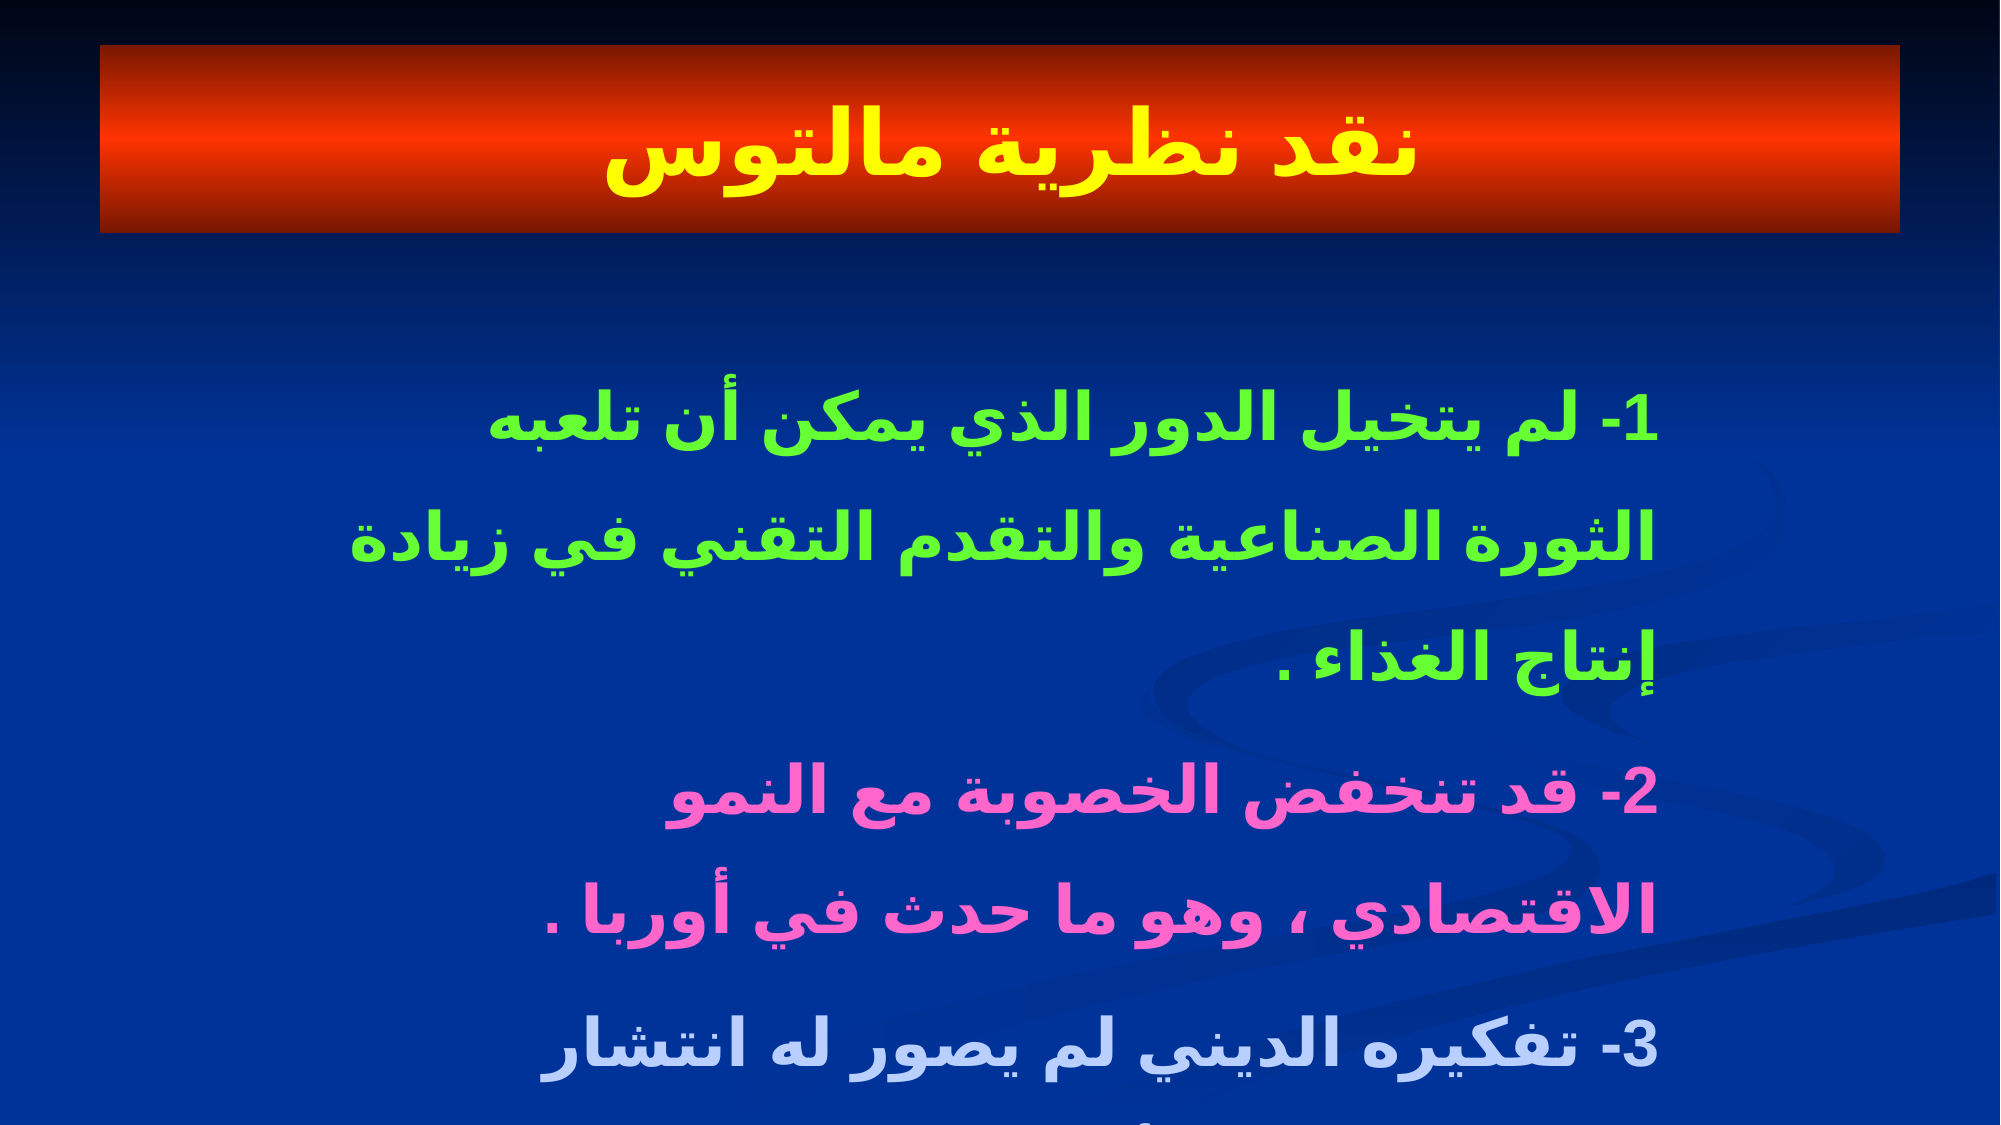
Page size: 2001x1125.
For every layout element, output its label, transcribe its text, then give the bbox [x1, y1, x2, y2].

title نقد نظرية مالتوس [99, 45, 1900, 233]
list 1- لم يتخيل الدور الذي يمكن أن تلعبه الثورة الصناعية والتقدم التقني في زيادة إنتاج الغذاء . 2- قد تنخفض الخصوبة مع النمو الاقتصادي ، وهو ما حدث في أوربا . 3- تفكيره الديني لم يصور له انتشار وسائل تنظيم الأسرة لتصل إلى المستوى الحالي . [324, 262, 1675, 1071]
